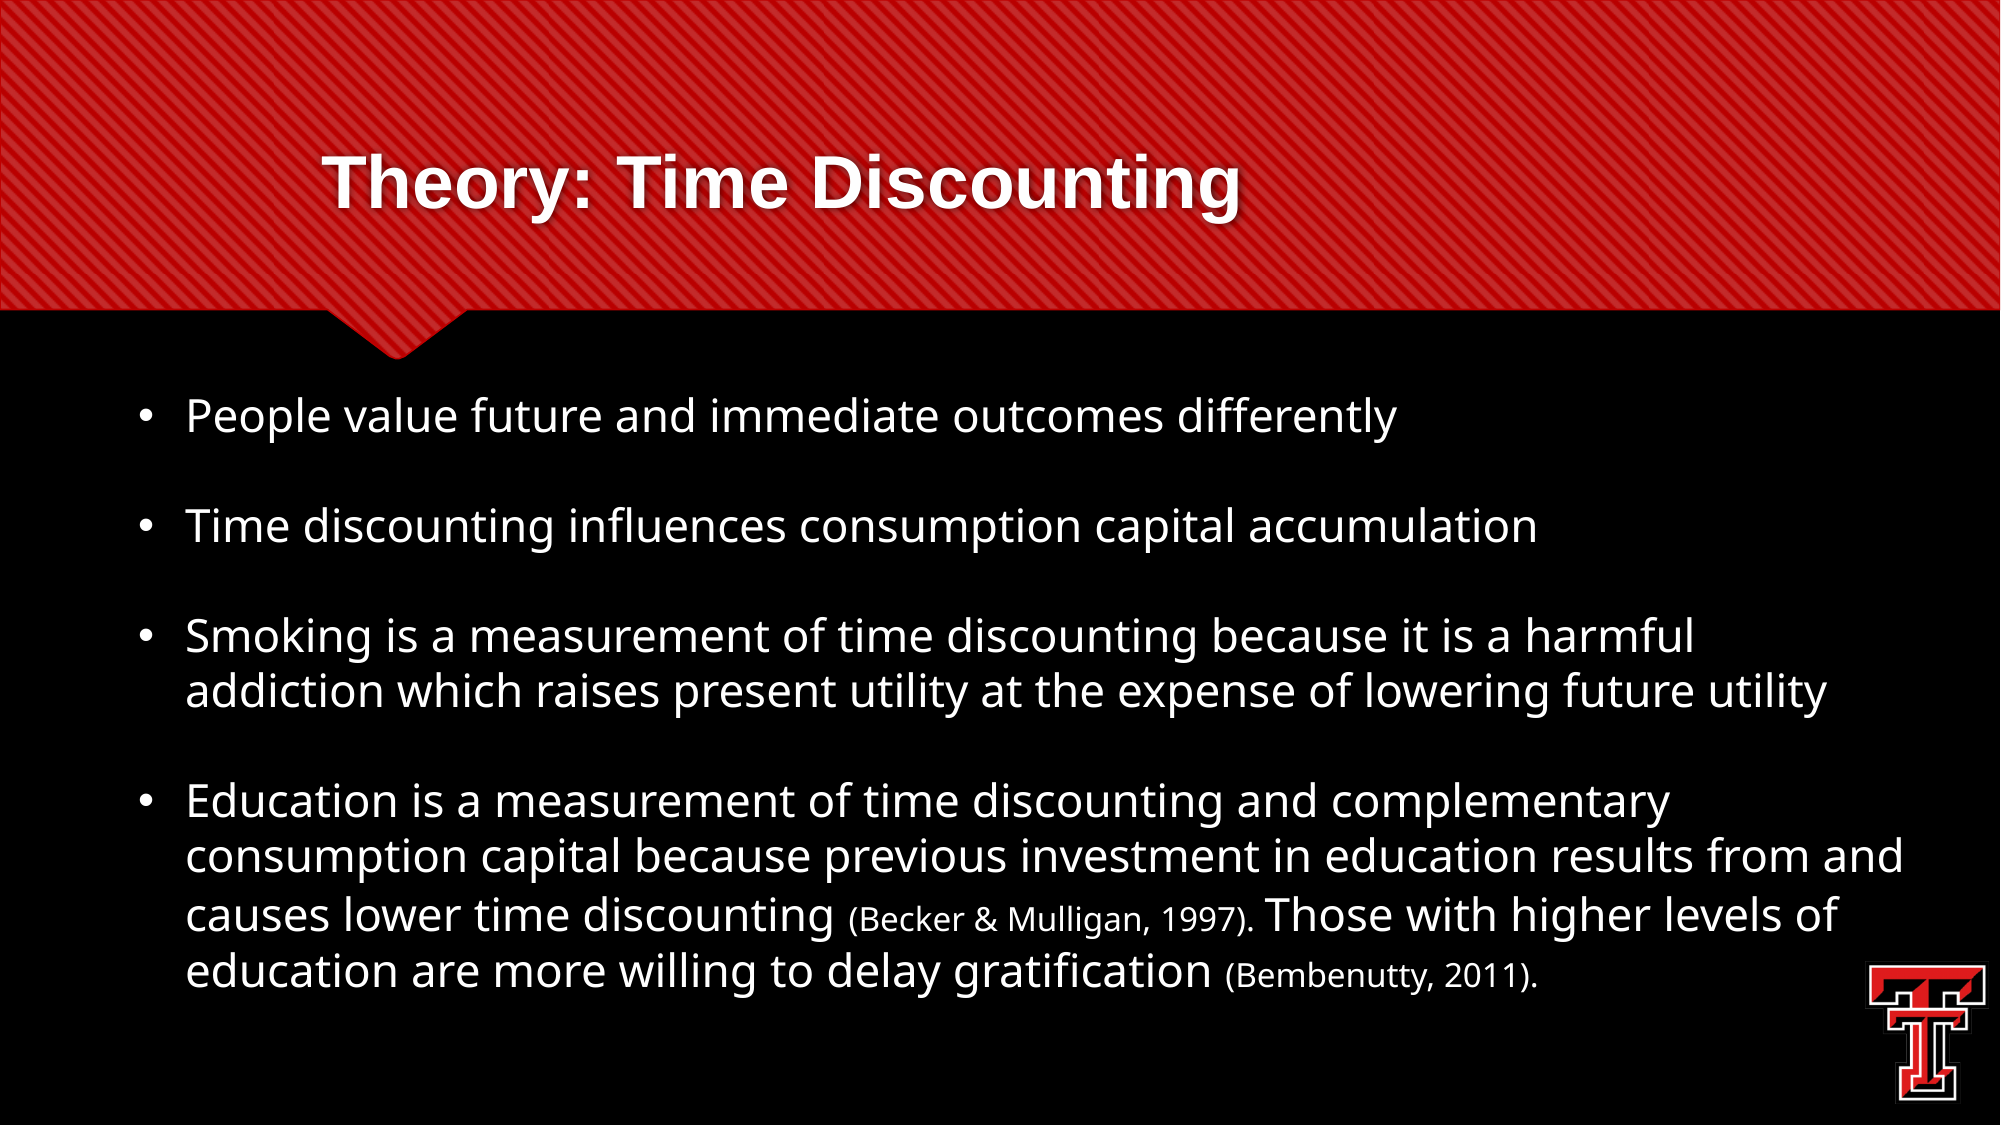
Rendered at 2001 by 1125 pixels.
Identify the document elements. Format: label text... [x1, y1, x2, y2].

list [134, 364, 1866, 962]
title Theory: Time Discounting [132, 73, 1868, 233]
picture [1865, 960, 1989, 1105]
text_box People value future and immediate outcomes differently Time discounting influences consumption capital accumulation Smoking is a measurement of time discounting because it is a harmful addiction which raises present utility at the expense of lowering future utility Education is a measurement of time discounting and complementary consumption capital because previous investment in education results from and causes lower time discounting (Becker & Mulligan, 1997). Those with higher levels of education are more willing to delay gratification (Bembenutty, 2011). [123, 379, 1923, 1125]
